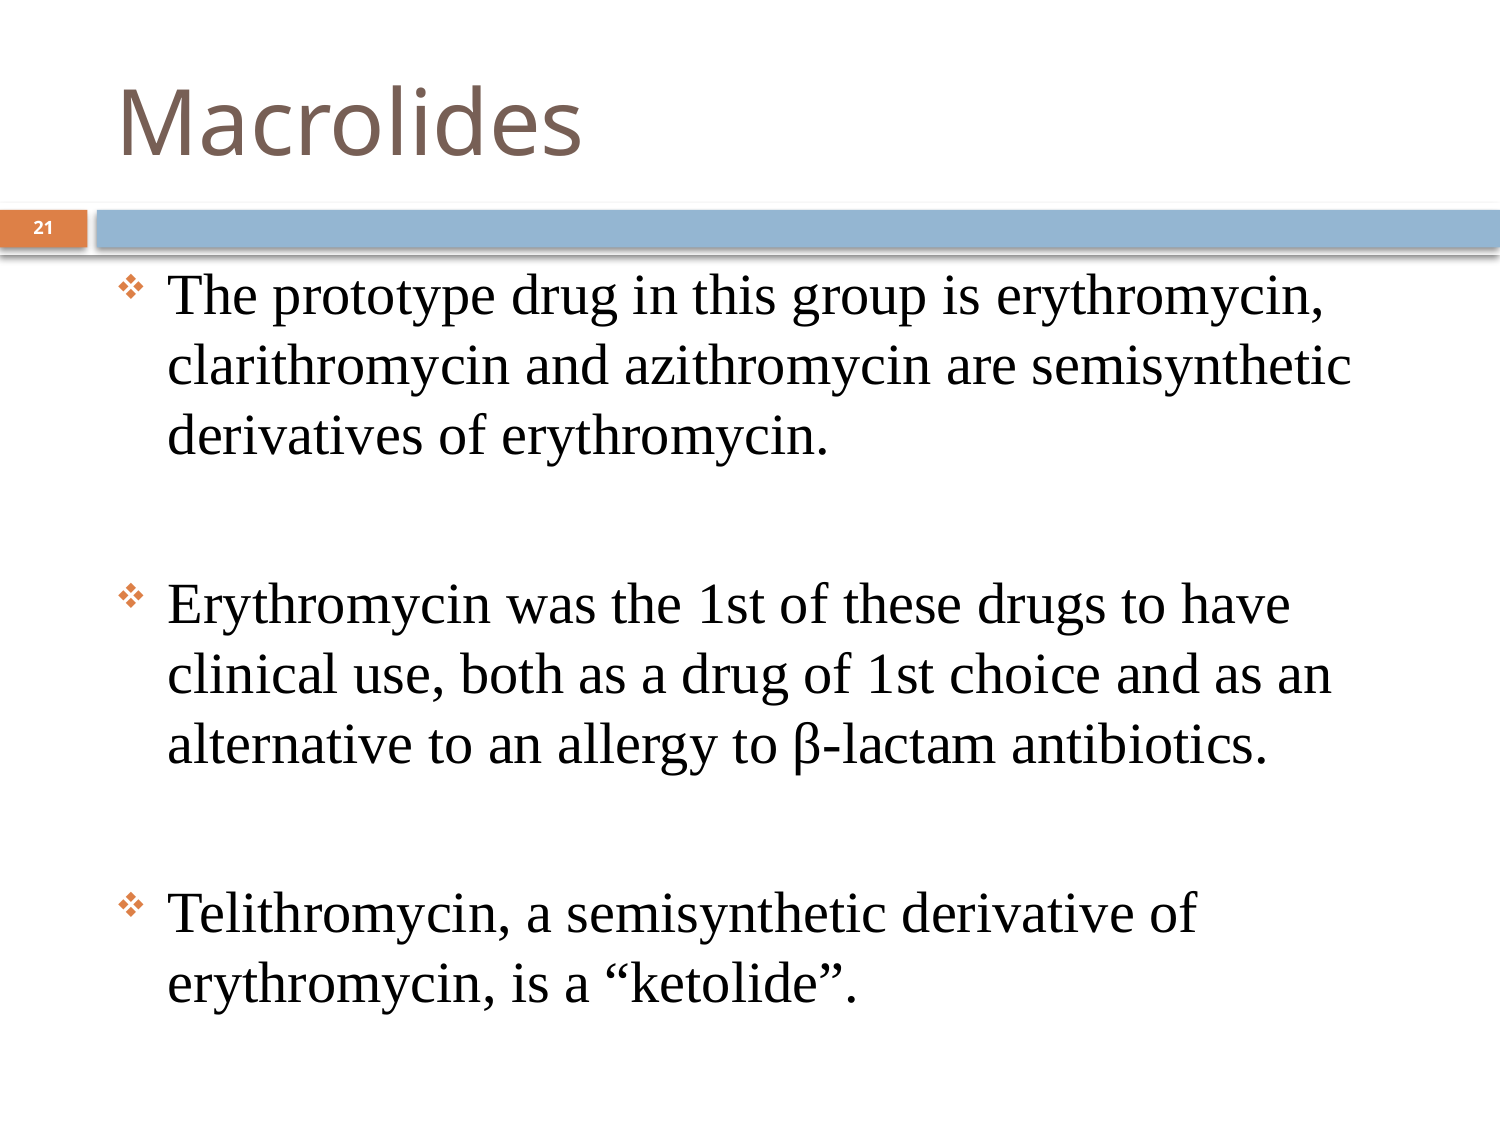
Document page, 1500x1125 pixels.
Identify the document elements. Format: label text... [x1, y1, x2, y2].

title Macrolides [100, 37, 1438, 200]
list The prototype drug in this group is erythromycin, clarithromycin and azithromycin are semisynthetic derivatives of erythromycin. Erythromycin was the 1st of these drugs to have clinical use, both as a drug of 1st choice and as an alternative to an allergy to β-lactam antibiotics. Telithromycin, a semisynthetic derivative of erythromycin, is a “ketolide”. [100, 248, 1438, 1000]
slide_number 21 [0, 208, 88, 249]
